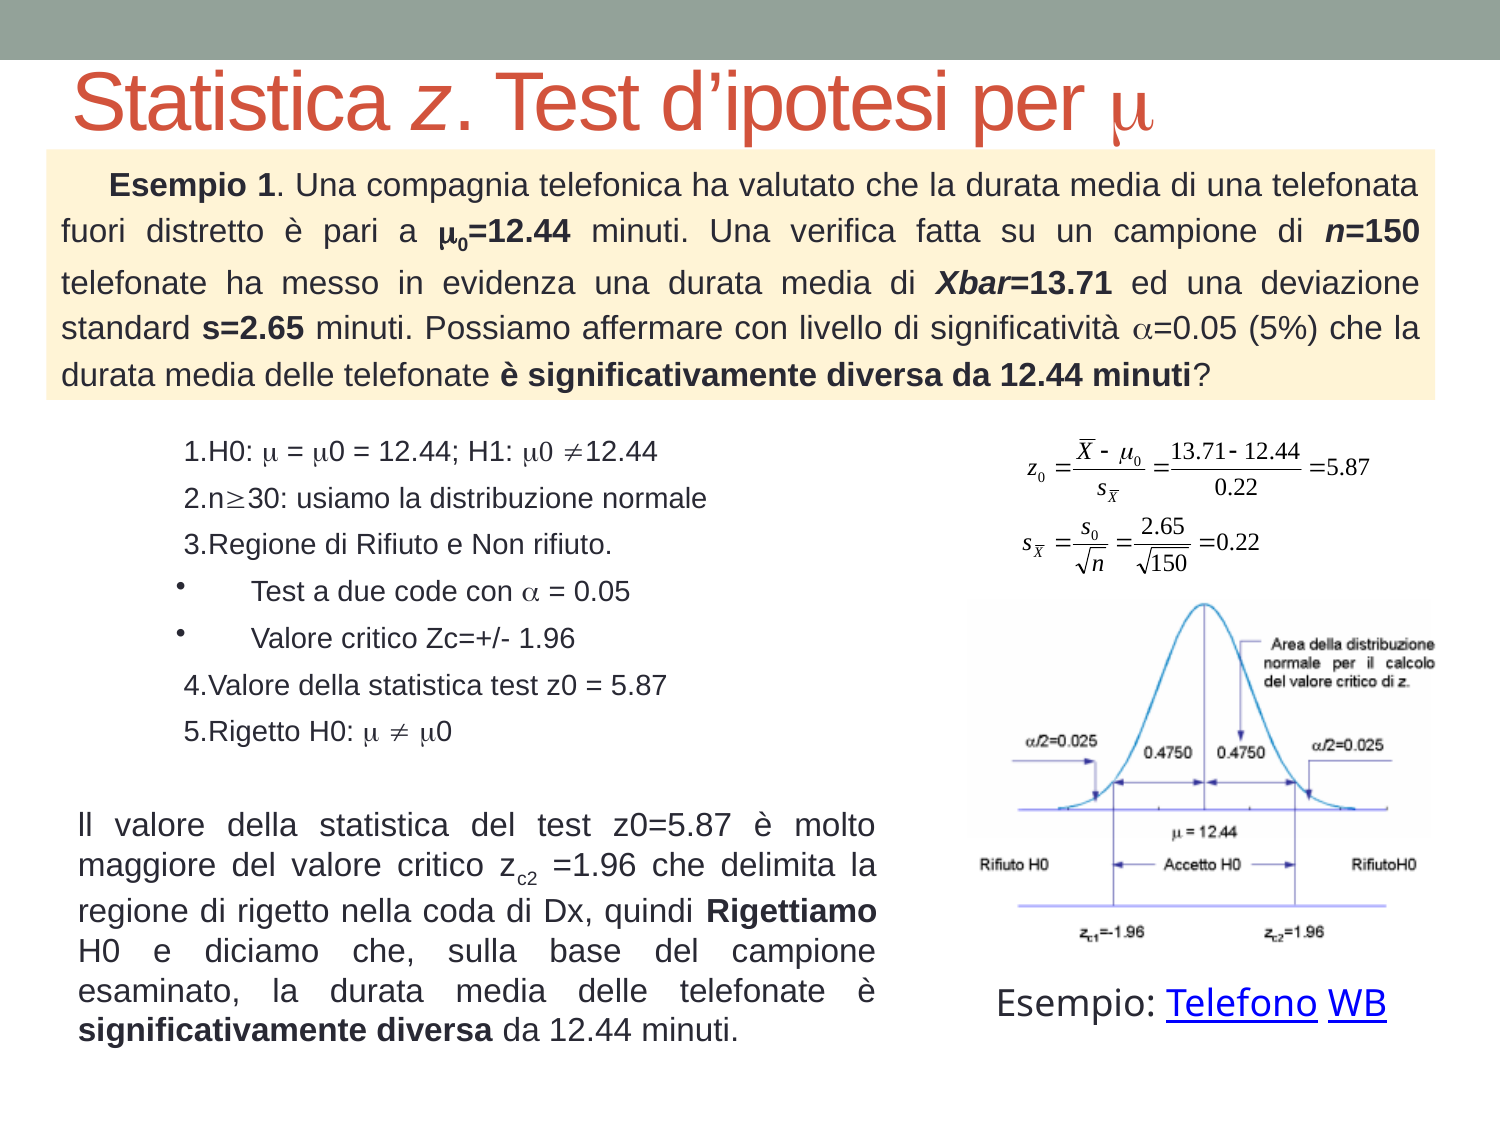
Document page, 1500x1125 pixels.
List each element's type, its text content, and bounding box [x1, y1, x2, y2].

picture [967, 599, 1441, 952]
text_box Esempio 1. Una compagnia telefonica ha valutato che la durata media di una telefonata fuori distretto è pari a m0=12.44 minuti. Una verifica fatta su un campione di n=150 telefonate ha messo in evidenza una durata media di Xbar=13.71 ed una deviazione standard s=2.65 minuti. Possiamo affermare con livello di significatività a=0.05 (5%) che la durata media delle telefonate è significativamente diversa da 12.44 minuti? [46, 149, 1436, 400]
title Statistica z. Test d’ipotesi per m [55, 38, 1392, 149]
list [1018, 433, 1375, 580]
text_box Esempio: Telefono WB [933, 971, 1416, 1038]
text_box ll valore della statistica del test z0=5.87 è molto maggiore del valore critico zc2 =1.96 che delimita la regione di rigetto nella coda di Dx, quindi Rigettiamo H0 e diciamo che, sulla base del campione esaminato, la durata media delle telefonate è significativamente diversa da 12.44 minuti. [63, 796, 893, 1056]
text_box H0: m = m0 = 12.44; H1: m0 12.44 n30: usiamo la distribuzione normale Regione di Rifiuto e Non rifiuto. Test a due code con a = 0.05 Valore critico Zc=+/- 1.96 Valore della statistica test z0 = 5.87 Rigetto H0: m  m0 [85, 425, 870, 755]
